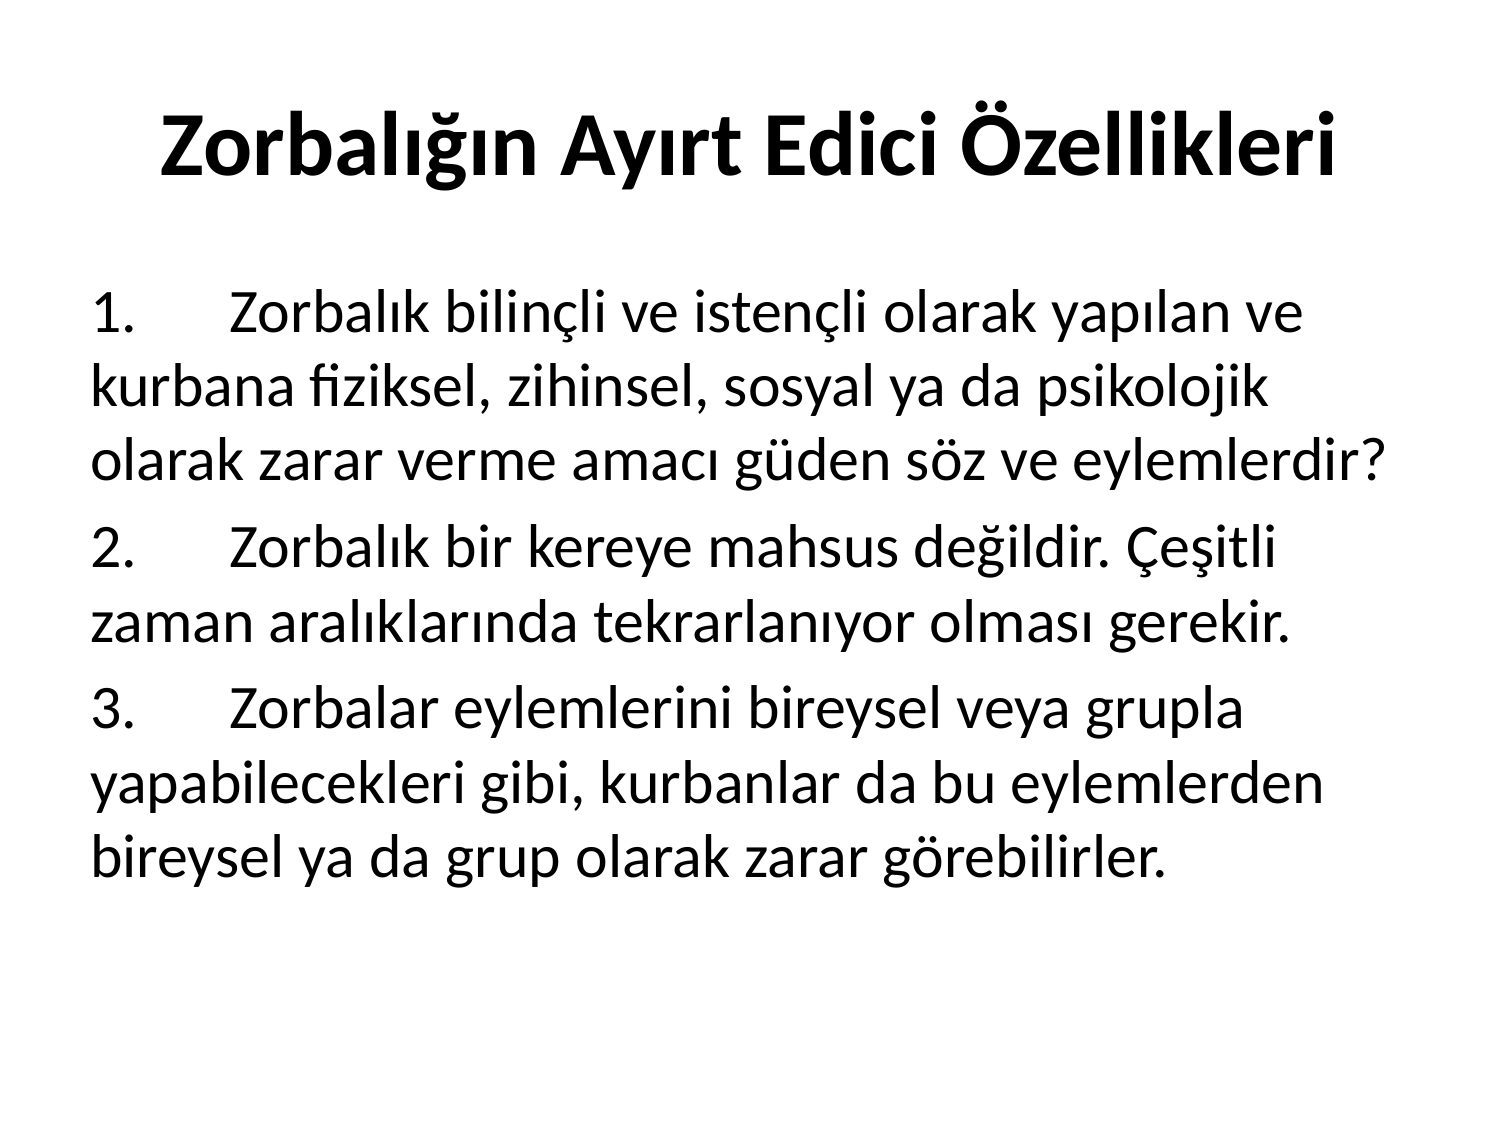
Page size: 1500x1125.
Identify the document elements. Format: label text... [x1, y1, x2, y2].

list 1. Zorbalık bilinçli ve istençli olarak yapılan ve kurbana fiziksel, zihinsel, sosyal ya da psikolojik olarak zarar verme amacı güden söz ve eylemlerdir? 2. Zorbalık bir kereye mahsus değildir. Çeşitli zaman aralıklarında tekrarlanıyor olması gerekir. 3. Zorbalar eylemlerini bireysel veya grupla yapabilecekleri gibi, kurbanlar da bu eylemlerden bireysel ya da grup olarak zarar görebilirler. [75, 262, 1425, 1005]
title Zorbalığın Ayırt Edici Özellikleri [75, 45, 1425, 233]
